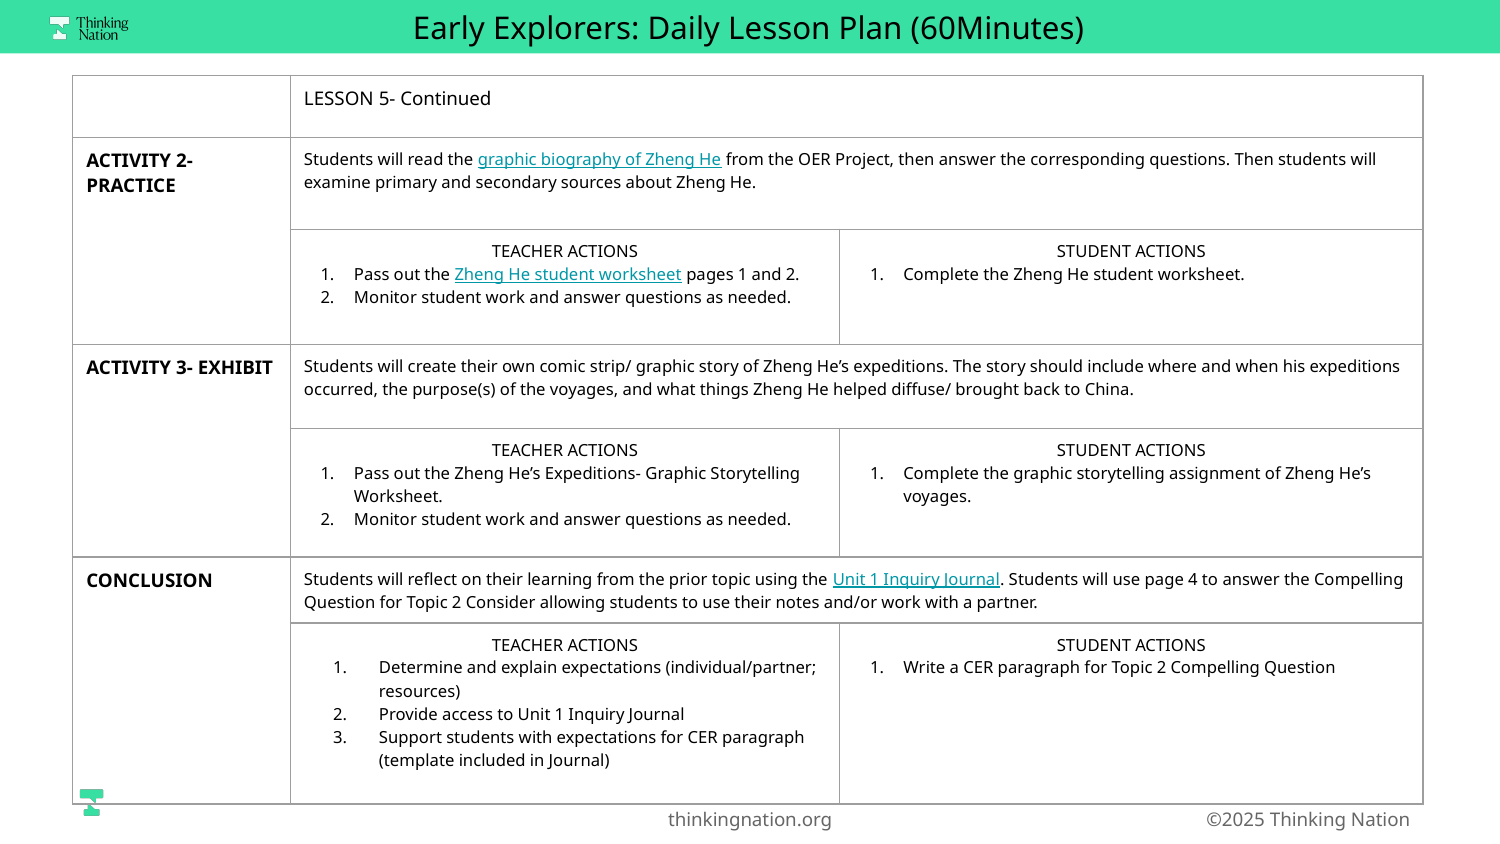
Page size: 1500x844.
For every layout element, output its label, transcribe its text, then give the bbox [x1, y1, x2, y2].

table_cell STUDENT ACTIONS Complete the Zheng He student worksheet. [840, 230, 1422, 344]
table_cell STUDENT ACTIONS Complete the graphic storytelling assignment of Zheng He’s voyages. [840, 429, 1422, 556]
table_cell TEACHER ACTIONS Determine and explain expectations (individual/partner; resources) Provide access to Unit 1 Inquiry Journal Support students with expectations for CER paragraph (template included in Journal) [291, 624, 839, 803]
table_cell TEACHER ACTIONS Pass out the Zheng He student worksheet pages 1 and 2. Monitor student work and answer questions as needed. [291, 230, 839, 344]
table_header LESSON 5- Continued [291, 76, 1422, 137]
table_header [73, 76, 290, 137]
table_cell Students will create their own comic strip/ graphic story of Zheng He’s expeditions. The story should include where and when his expeditions occurred, the purpose(s) of the voyages, and what things Zheng He helped diffuse/ brought back to China. [291, 345, 1422, 428]
text_box thinkingnation.org [572, 805, 928, 821]
table_cell ACTIVITY 3- EXHIBIT [73, 345, 290, 556]
text_box ©2025 Thinking Nation [1067, 805, 1423, 821]
table_cell ACTIVITY 2- PRACTICE [73, 138, 290, 344]
table_cell Students will read the graphic biography of Zheng He from the OER Project, then answer the corresponding questions. Then students will examine primary and secondary sources about Zheng He. [291, 138, 1422, 229]
table_cell TEACHER ACTIONS Pass out the Zheng He’s Expeditions- Graphic Storytelling Worksheet. Monitor student work and answer questions as needed. [291, 429, 839, 556]
table_cell STUDENT ACTIONS Write a CER paragraph for Topic 2 Compelling Question [840, 624, 1422, 803]
table_cell Students will reflect on their learning from the prior topic using the Unit 1 Inquiry Journal. Students will use page 4 to answer the Compelling Question for Topic 2 Consider allowing students to use their notes and/or work with a partner. [291, 558, 1422, 622]
table_cell CONCLUSION [73, 558, 290, 803]
text_box Early Explorers: Daily Lesson Plan (60Minutes) [0, 0, 1500, 54]
picture [73, 783, 110, 821]
picture [41, 9, 131, 47]
